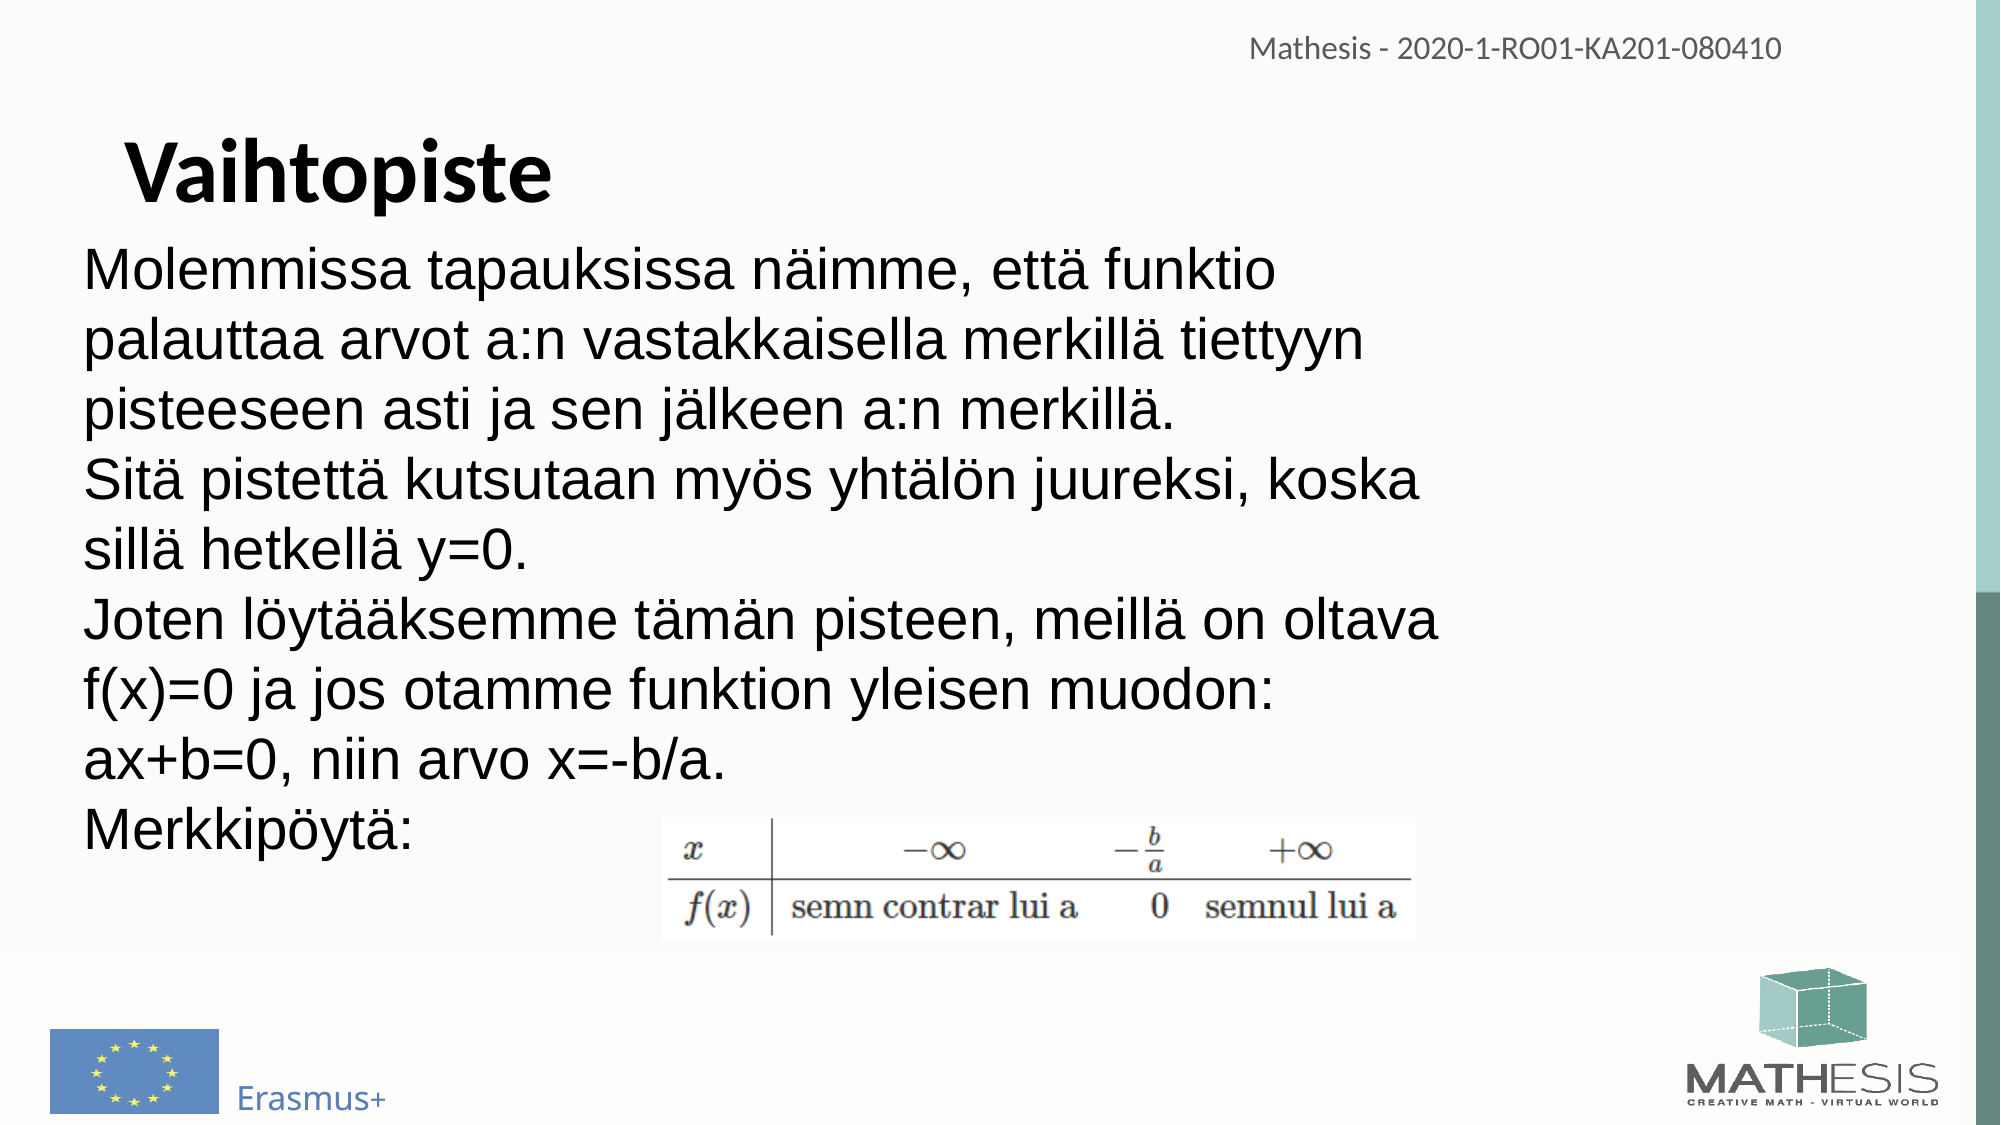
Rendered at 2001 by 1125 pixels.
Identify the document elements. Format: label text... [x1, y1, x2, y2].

text_box Δ>0 [1664, 928, 1961, 1125]
picture [662, 817, 1416, 942]
title Vaihtopiste [109, 103, 1810, 345]
text_box Δ>0 [50, 1029, 219, 1114]
subtitle Molemmissa tapauksissa näimme, että funktio palauttaa arvot a:n vastakkaisella merkillä tiettyyn pisteeseen asti ja sen jälkeen a:n merkillä. Sitä pistettä kutsutaan myös yhtälön juureksi, koska sillä hetkellä y=0. Joten löytääksemme tämän pisteen, meillä on oltava f(x)=0 ja jos otamme funktion yleisen muodon: ax+b=0, niin arvo x=-b/a. Merkkipöytä: [68, 223, 1469, 512]
text_box Δ>0 [1976, 0, 2000, 1125]
